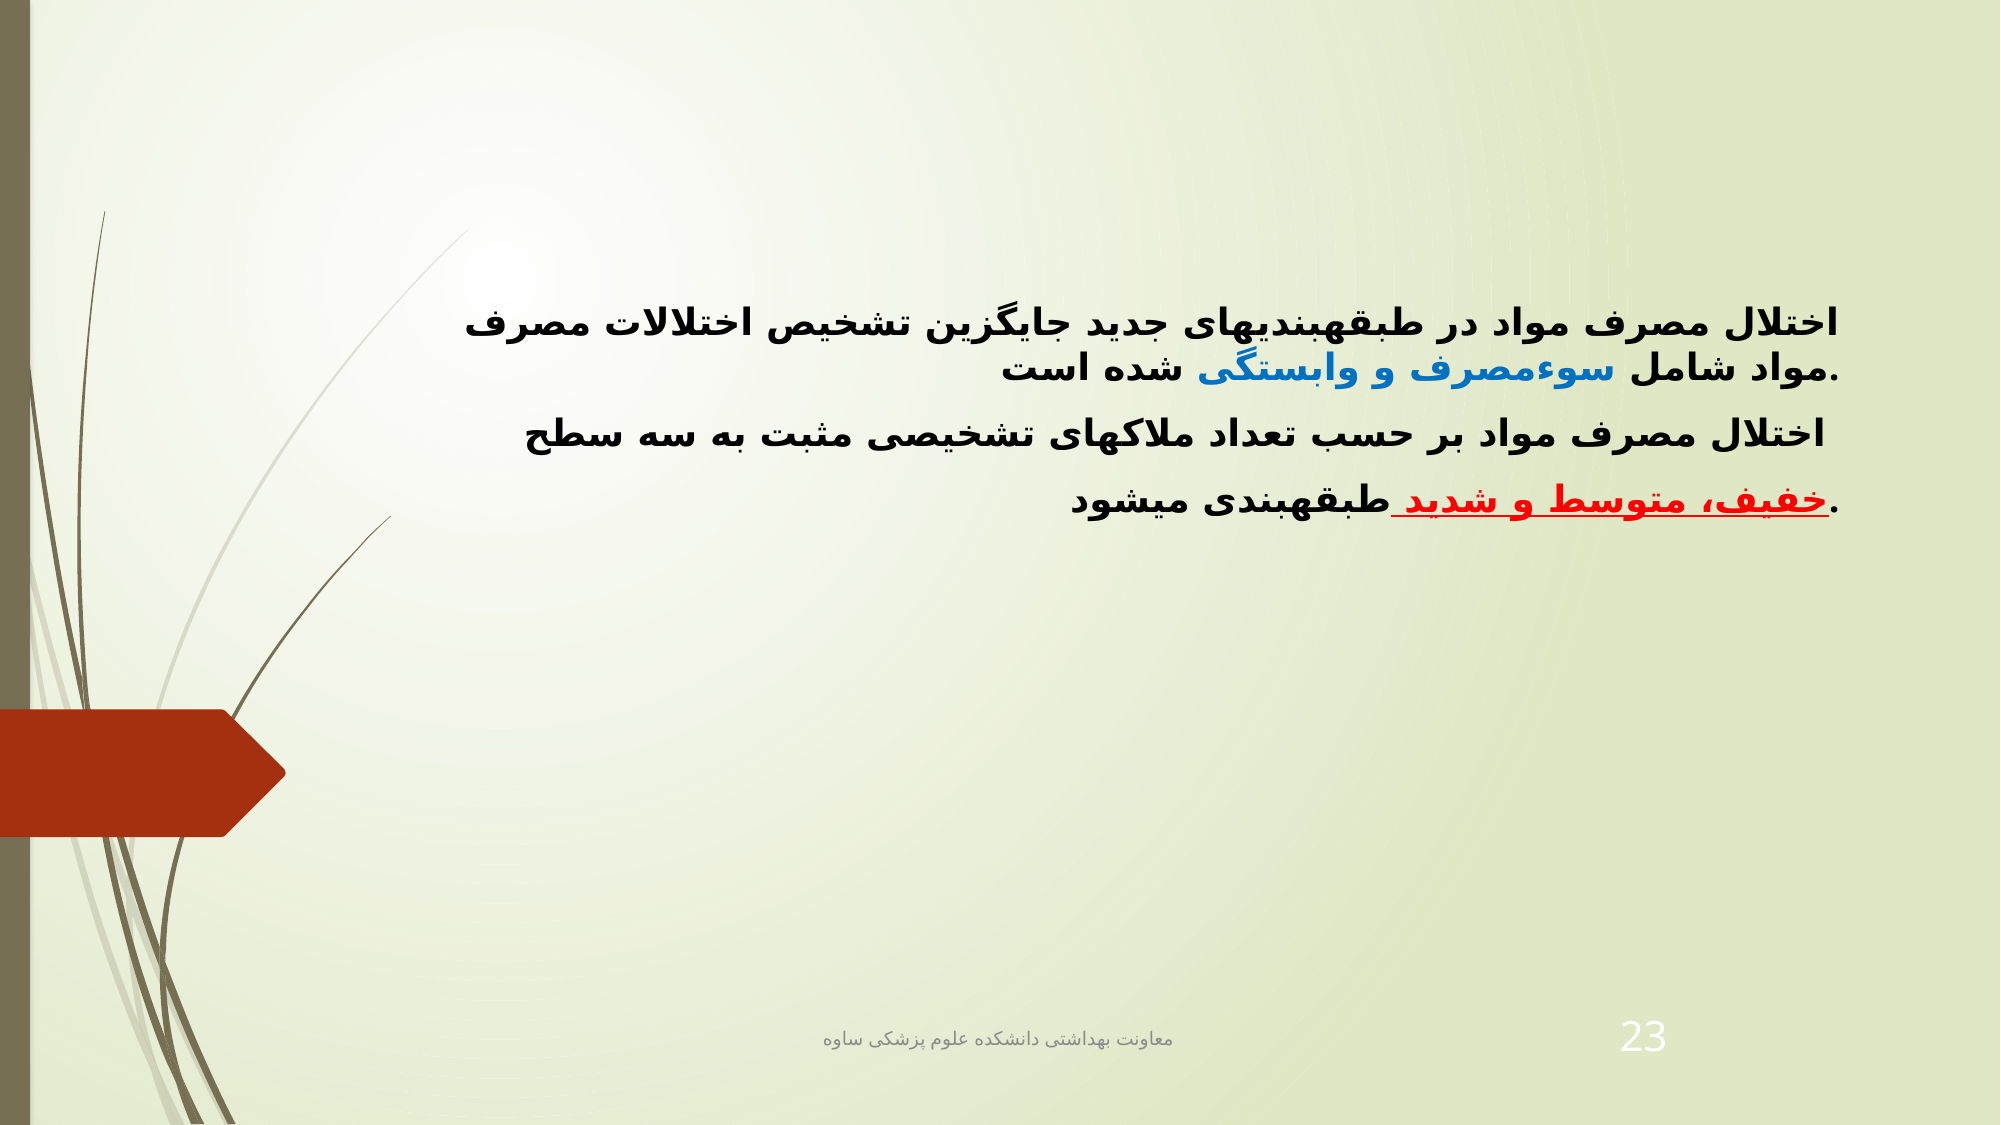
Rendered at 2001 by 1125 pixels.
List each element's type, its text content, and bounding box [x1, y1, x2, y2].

slide_number 23 [1370, 1000, 1683, 1076]
footer معاونت بهداشتی دانشکده علوم پزشکی ساوه [807, 1000, 1283, 1076]
subtitle اختلال مصرف مواد در طبقه­بندی­های جدید جایگزین تشخیص اختلالات مصرف مواد شامل سوءمصرف و وابستگی شده است. اختلال مصرف مواد بر حسب تعداد ملاک­های تشخیصی مثبت به سه سطح خفیف، متوسط و شدید طبقه­بندی می­شود. [444, 290, 1855, 672]
